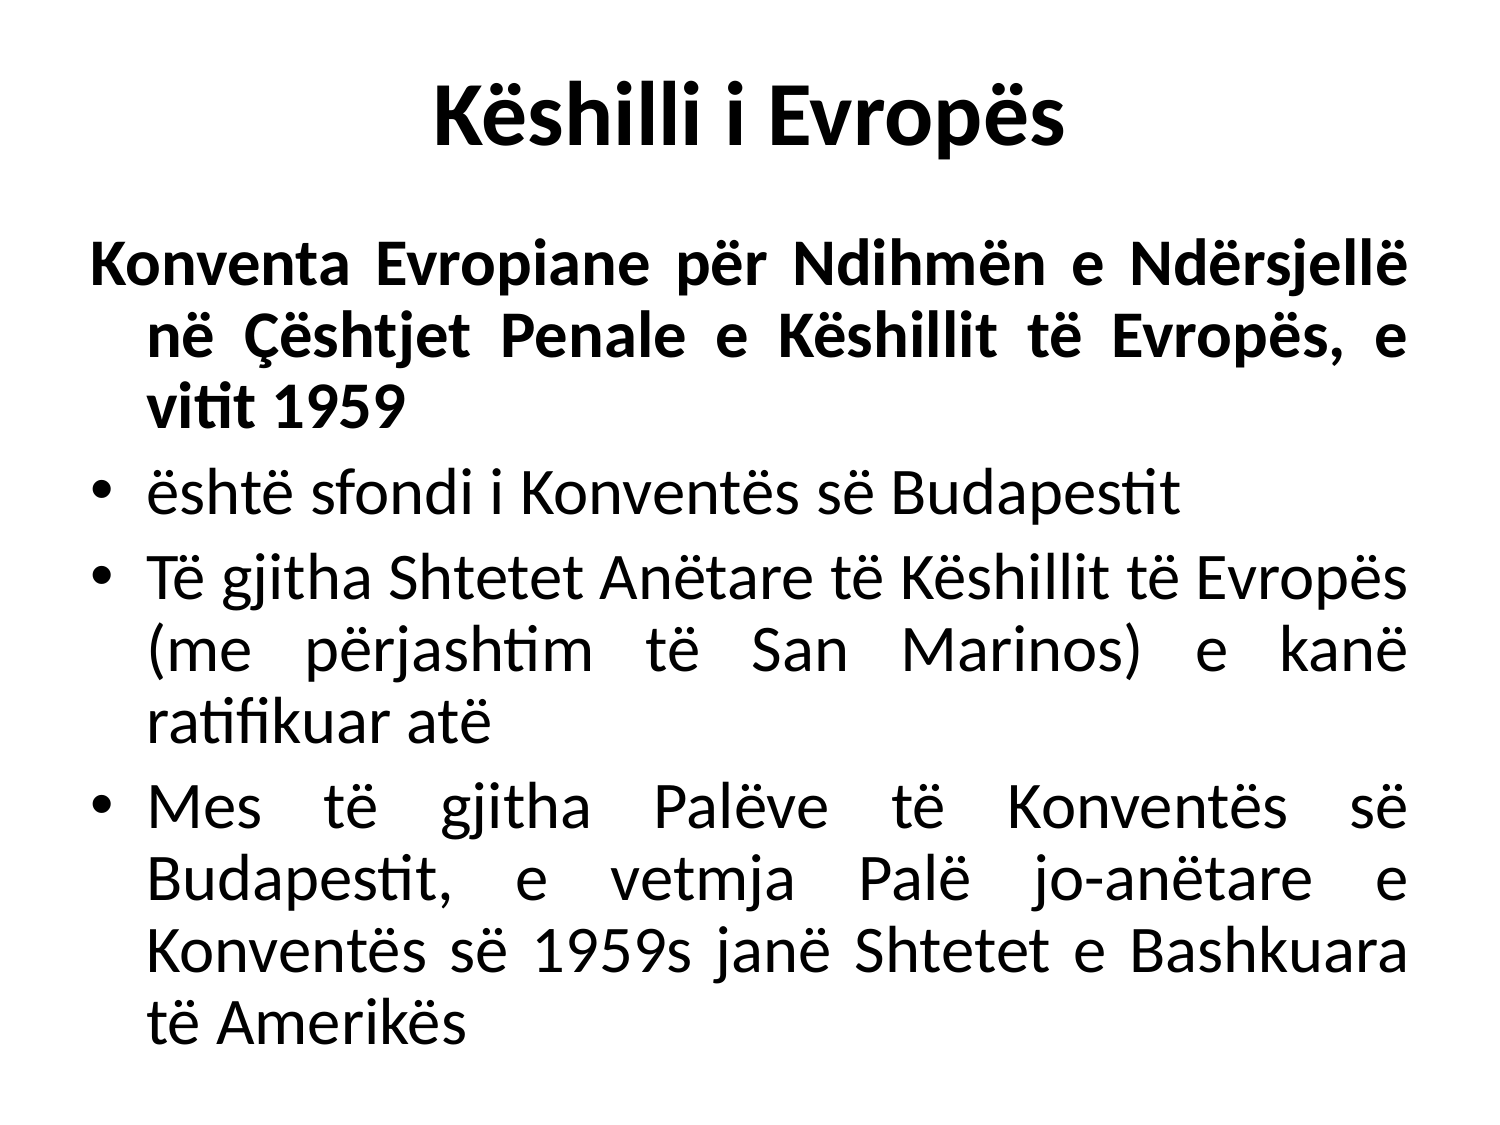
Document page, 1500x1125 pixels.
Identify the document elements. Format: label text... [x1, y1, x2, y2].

list Konventa Evropiane për Ndihmën e Ndërsjellë në Çështjet Penale e Këshillit të Evropës, e vitit 1959 është sfondi i Konventës së Budapestit Të gjitha Shtetet Anëtare të Këshillit të Evropës (me përjashtim të San Marinos) e kanë ratifikuar atë Mes të gjitha Palëve të Konventës së Budapestit, e vetmja Palë jo-anëtare e Konventës së 1959s janë Shtetet e Bashkuara të Amerikës [74, 219, 1426, 1069]
title Këshilli i Evropës [74, 44, 1426, 173]
